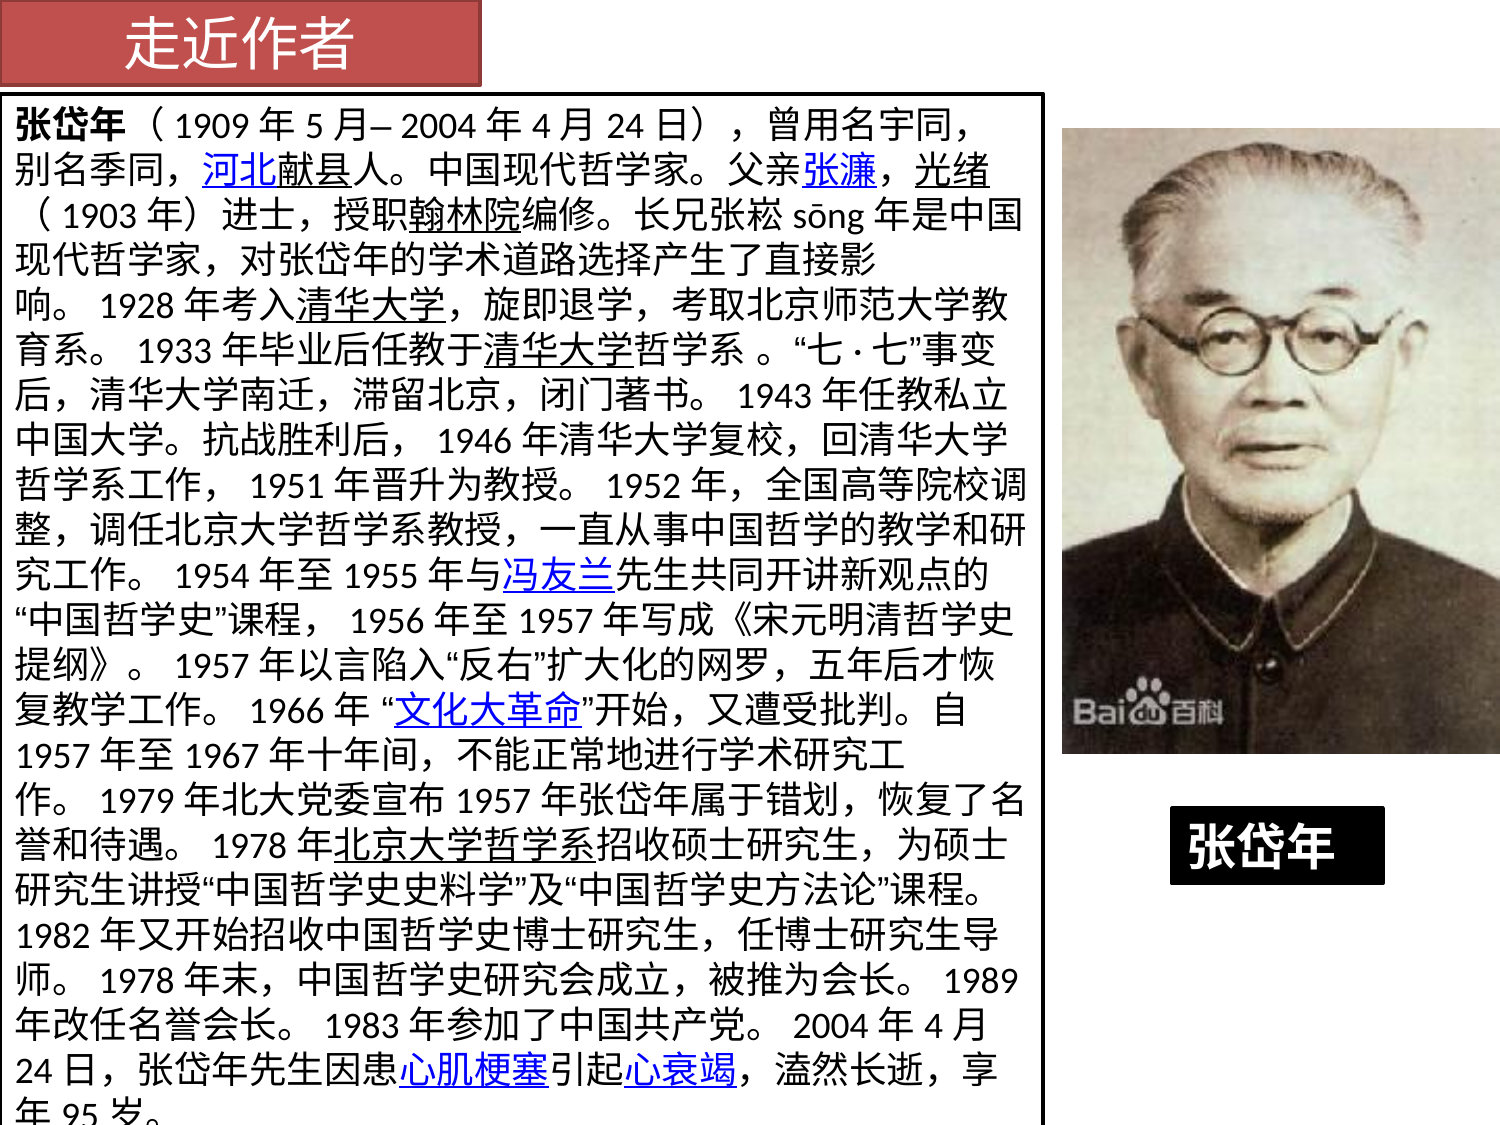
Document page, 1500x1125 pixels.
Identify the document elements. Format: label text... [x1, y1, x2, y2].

text_box 走近作者 [0, 0, 482, 87]
text_box 张岱年 [1170, 806, 1385, 885]
text_box 张岱年（1909年5月–2004年4月24日），曾用名宇同，别名季同，河北献县人。中国现代哲学家。父亲张濂，光绪（1903年）进士，授职翰林院编修。长兄张崧sōng年是中国现代哲学家，对张岱年的学术道路选择产生了直接影响。1928年考入清华大学，旋即退学，考取北京师范大学教育系。1933年毕业后任教于清华大学哲学系 。“七·七”事变后，清华大学南迁，滞留北京，闭门著书。1943年任教私立中国大学。抗战胜利后，1946年清华大学复校，回清华大学哲学系工作，1951年晋升为教授。1952年，全国高等院校调整，调任北京大学哲学系教授，一直从事中国哲学的教学和研究工作。1954年至1955年与冯友兰先生共同开讲新观点的“中国哲学史”课程，1956年至1957年写成《宋元明清哲学史提纲》。1957年以言陷入“反右”扩大化的网罗，五年后才恢复教学工作。1966年 “文化大革命”开始，又遭受批判。自1957年至1967年十年间，不能正常地进行学术研究工作。1979年北大党委宣布1957年张岱年属于错划，恢复了名誉和待遇。1978年北京大学哲学系招收硕士研究生，为硕士研究生讲授“中国哲学史史料学”及“中国哲学史方法论”课程。1982年又开始招收中国哲学史博士研究生，任博士研究生导师。1978年末，中国哲学史研究会成立，被推为会长。1989年改任名誉会长。1983年参加了中国共产党。2004年4月24日，张岱年先生因患心肌梗塞引起心衰竭，溘然长逝，享年95岁。 [0, 92, 1045, 1125]
picture [1062, 128, 1500, 755]
